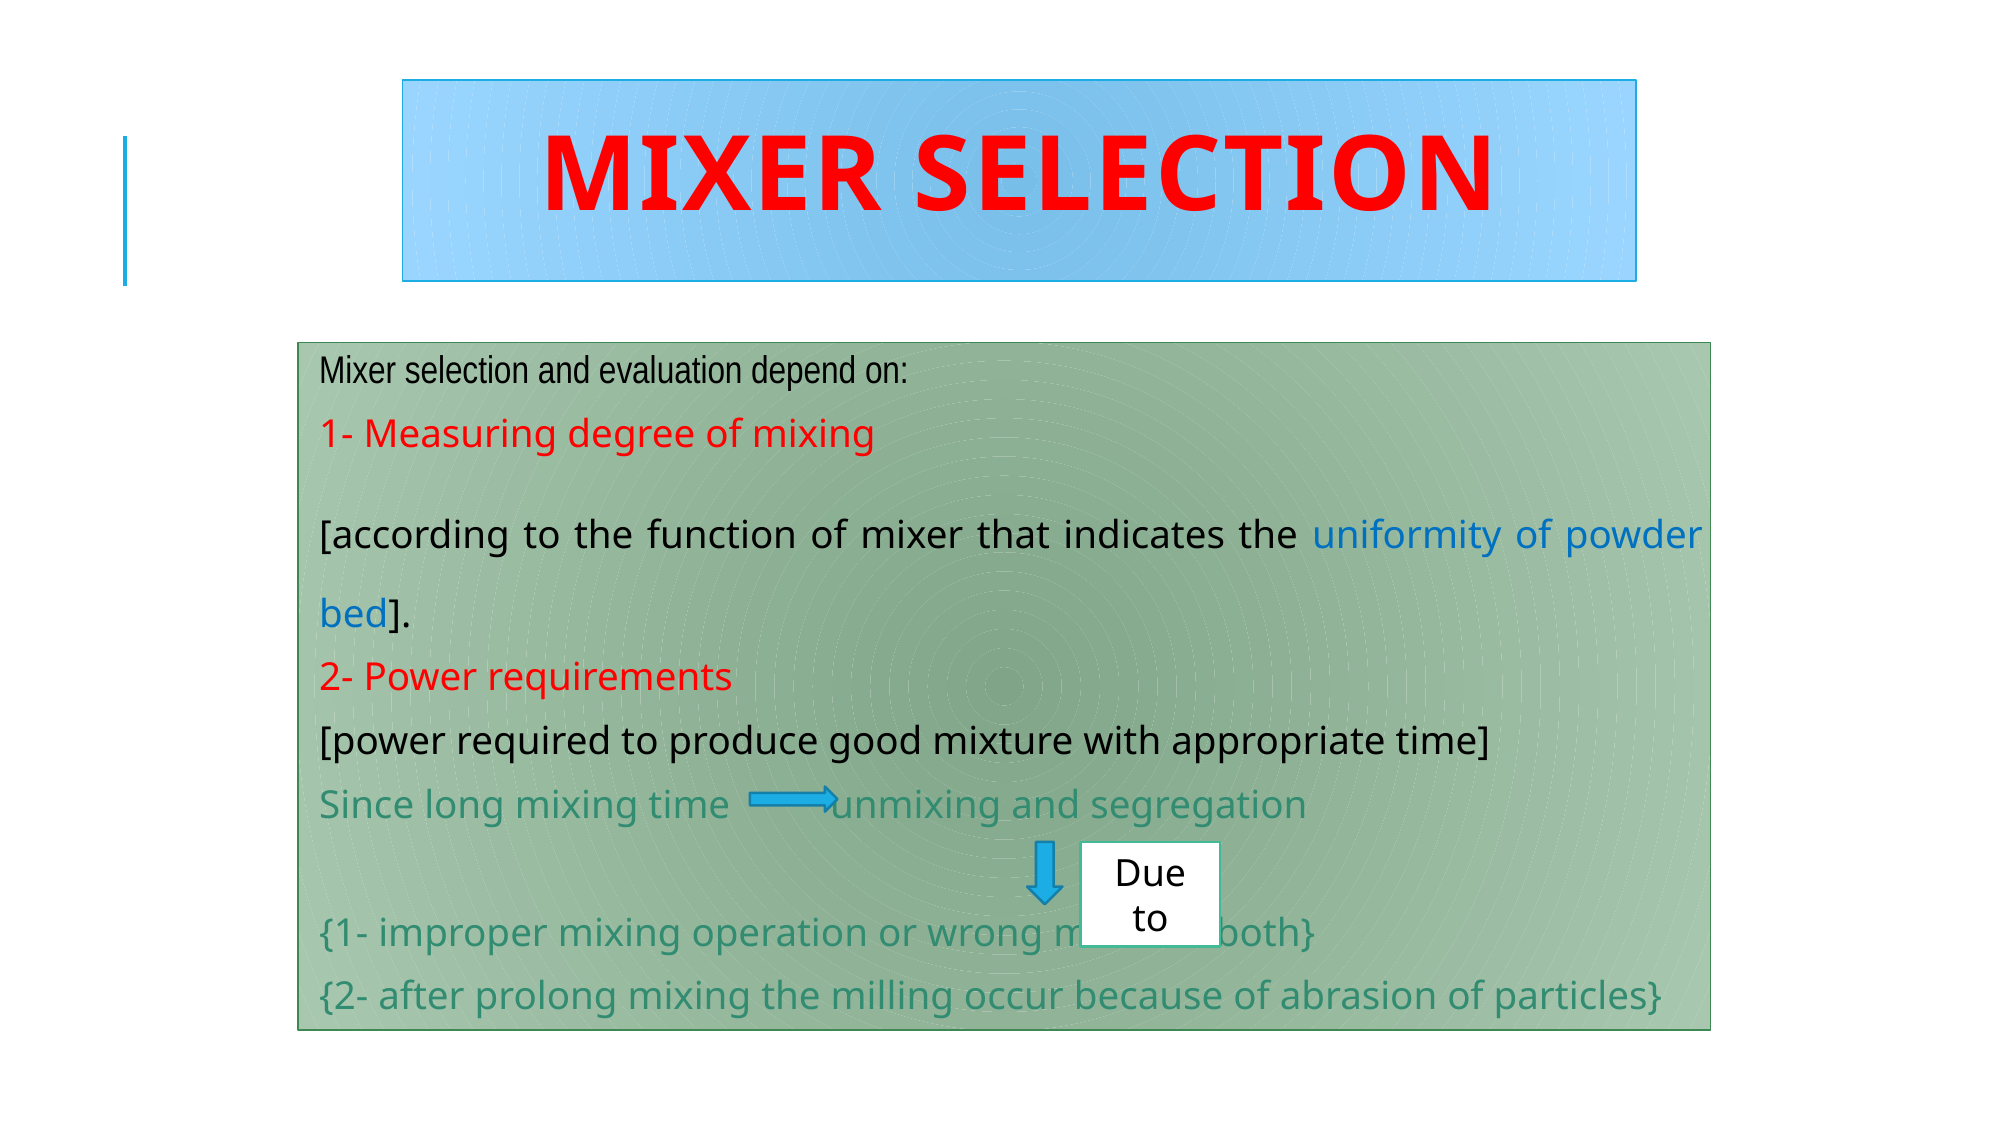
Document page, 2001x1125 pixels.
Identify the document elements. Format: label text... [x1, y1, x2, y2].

text_box Due to [1079, 841, 1221, 948]
text_box [748, 785, 839, 813]
text_box [1026, 840, 1064, 906]
title Mixer selection [402, 79, 1637, 282]
list Mixer selection and evaluation depend on: 1- Measuring degree of mixing [according to the function of mixer that indicates the uniformity of powder bed]. 2- Power requirements [power required to produce good mixture with appropriate time] Since long mixing time unmixing and segregation {1- improper mixing operation or wrong mixer or both} {2- after prolong mixing the milling occur because of abrasion of particles} [297, 342, 1711, 1031]
